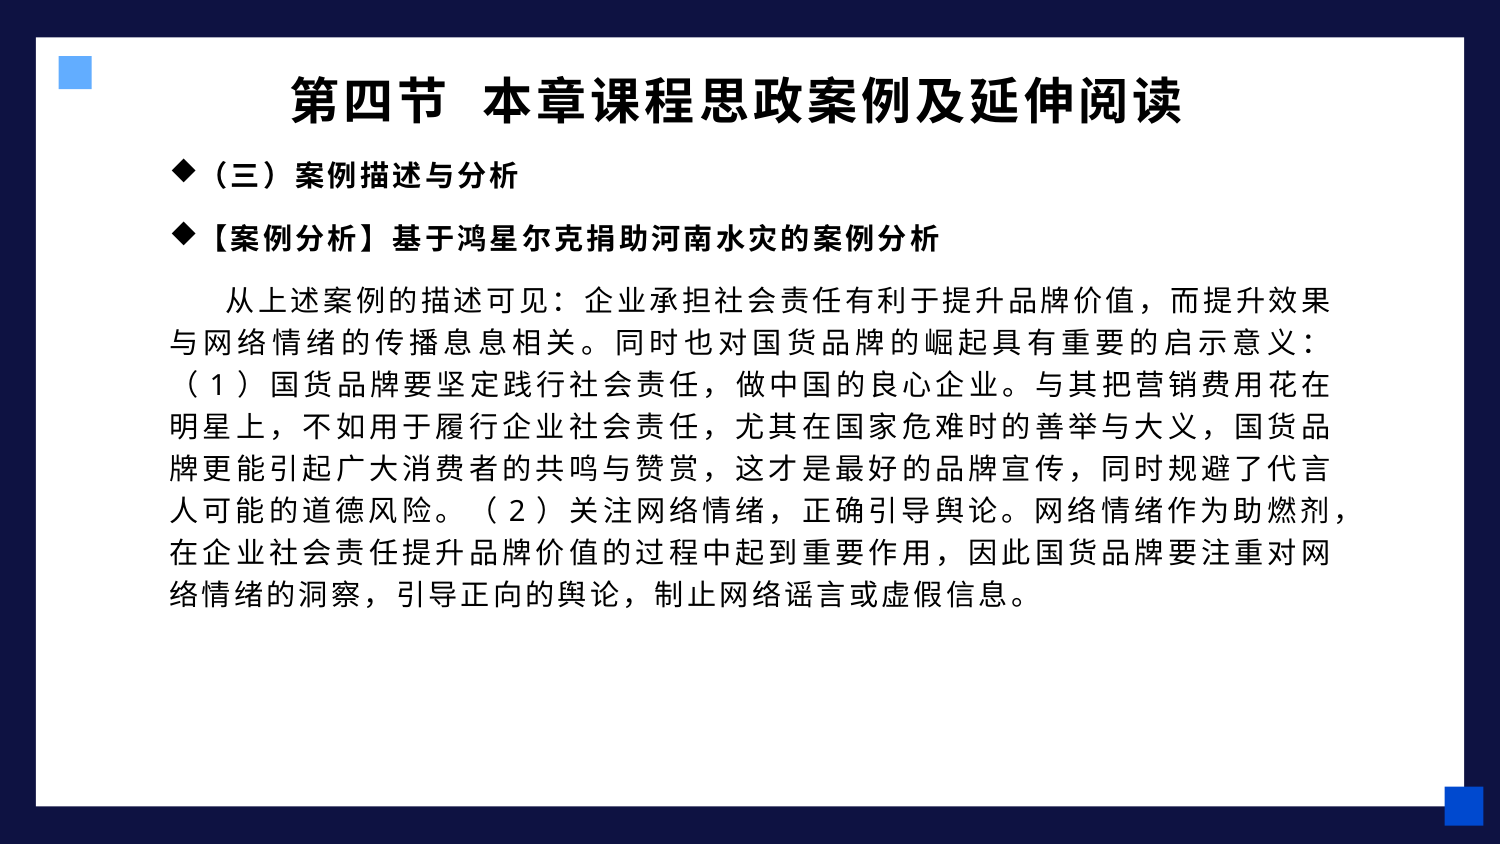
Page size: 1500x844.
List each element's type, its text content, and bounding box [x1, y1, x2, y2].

list （三）案例描述与分析 【案例分析】基于鸿星尔克捐助河南水灾的案例分析 从上述案例的描述可见：企业承担社会责任有利于提升品牌价值，而提升效果与网络情绪的传播息息相关。同时也对国货品牌的崛起具有重要的启示意义：（1）国货品牌要坚定践行社会责任，做中国的良心企业。与其把营销费用花在明星上，不如用于履行企业社会责任，尤其在国家危难时的善举与大义，国货品牌更能引起广大消费者的共鸣与赞赏，这才是最好的品牌宣传，同时规避了代言人可能的道德风险。（2）关注网络情绪，正确引导舆论。网络情绪作为助燃剂，在企业社会责任提升品牌价值的过程中起到重要作用，因此国货品牌要注重对网络情绪的洞察，引导正向的舆论，制止网络谣言或虚假信息。 [152, 149, 1348, 575]
title 第四节 本章课程思政案例及延伸阅读 [141, 48, 1327, 139]
